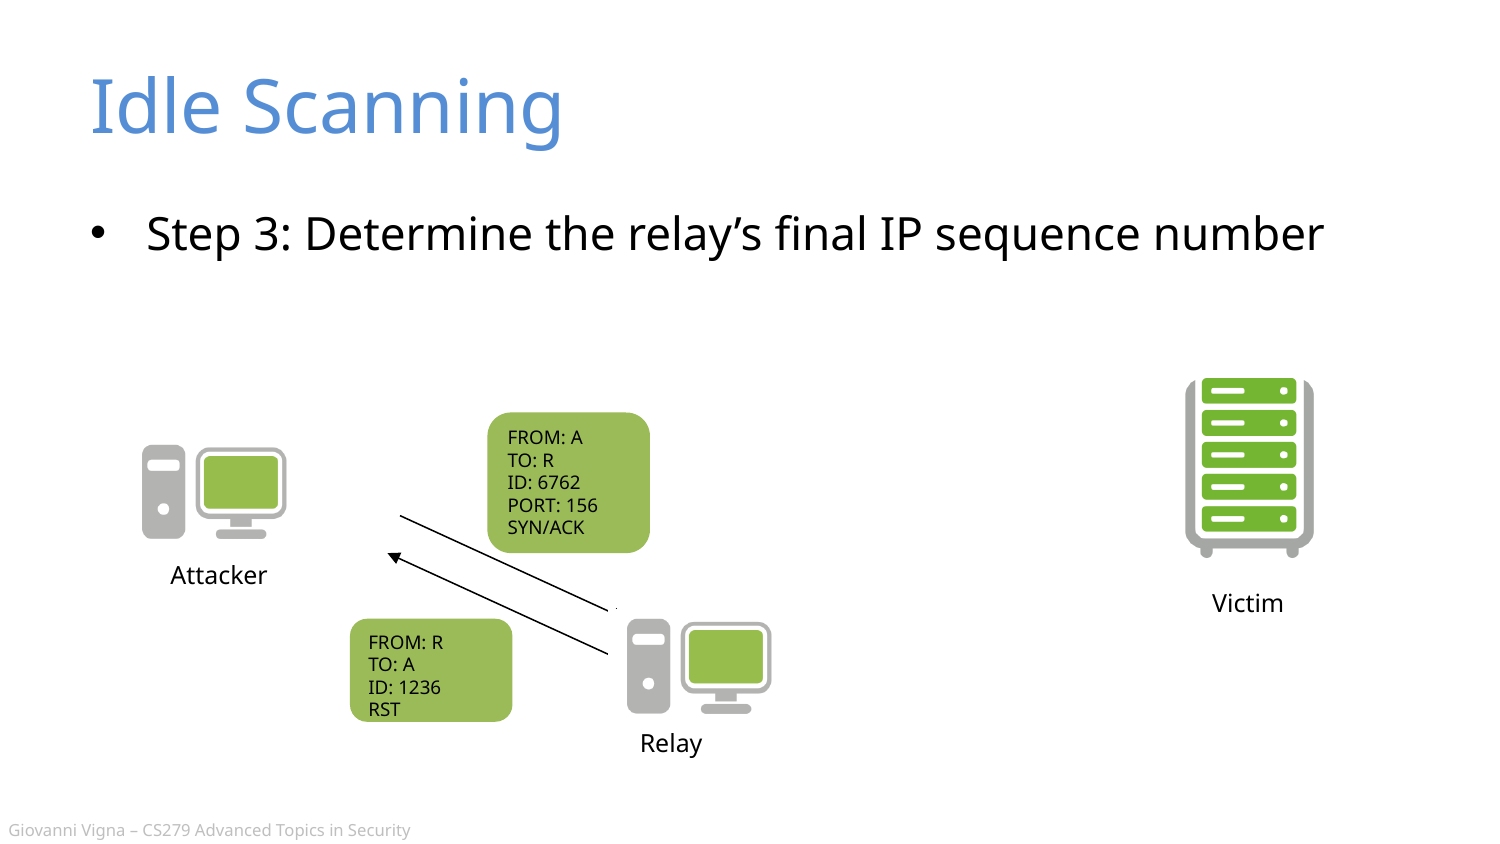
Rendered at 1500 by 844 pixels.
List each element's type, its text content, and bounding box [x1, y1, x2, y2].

text_box FROM: A TO: R ID: 6762 PORT: 156 SYN/ACK [487, 412, 650, 553]
text_box Attacker [156, 563, 282, 597]
picture [607, 609, 790, 728]
text_box Victim [1198, 581, 1298, 625]
picture [1173, 377, 1325, 560]
title Idle Scanning [75, 33, 1425, 175]
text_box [387, 552, 613, 657]
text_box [399, 515, 626, 608]
picture [123, 435, 305, 554]
list Step 3: Determine the relay’s final IP sequence number [75, 196, 1425, 813]
text_box FROM: R TO: A ID: 1236 RST [349, 618, 513, 722]
text_box Relay [626, 735, 716, 765]
